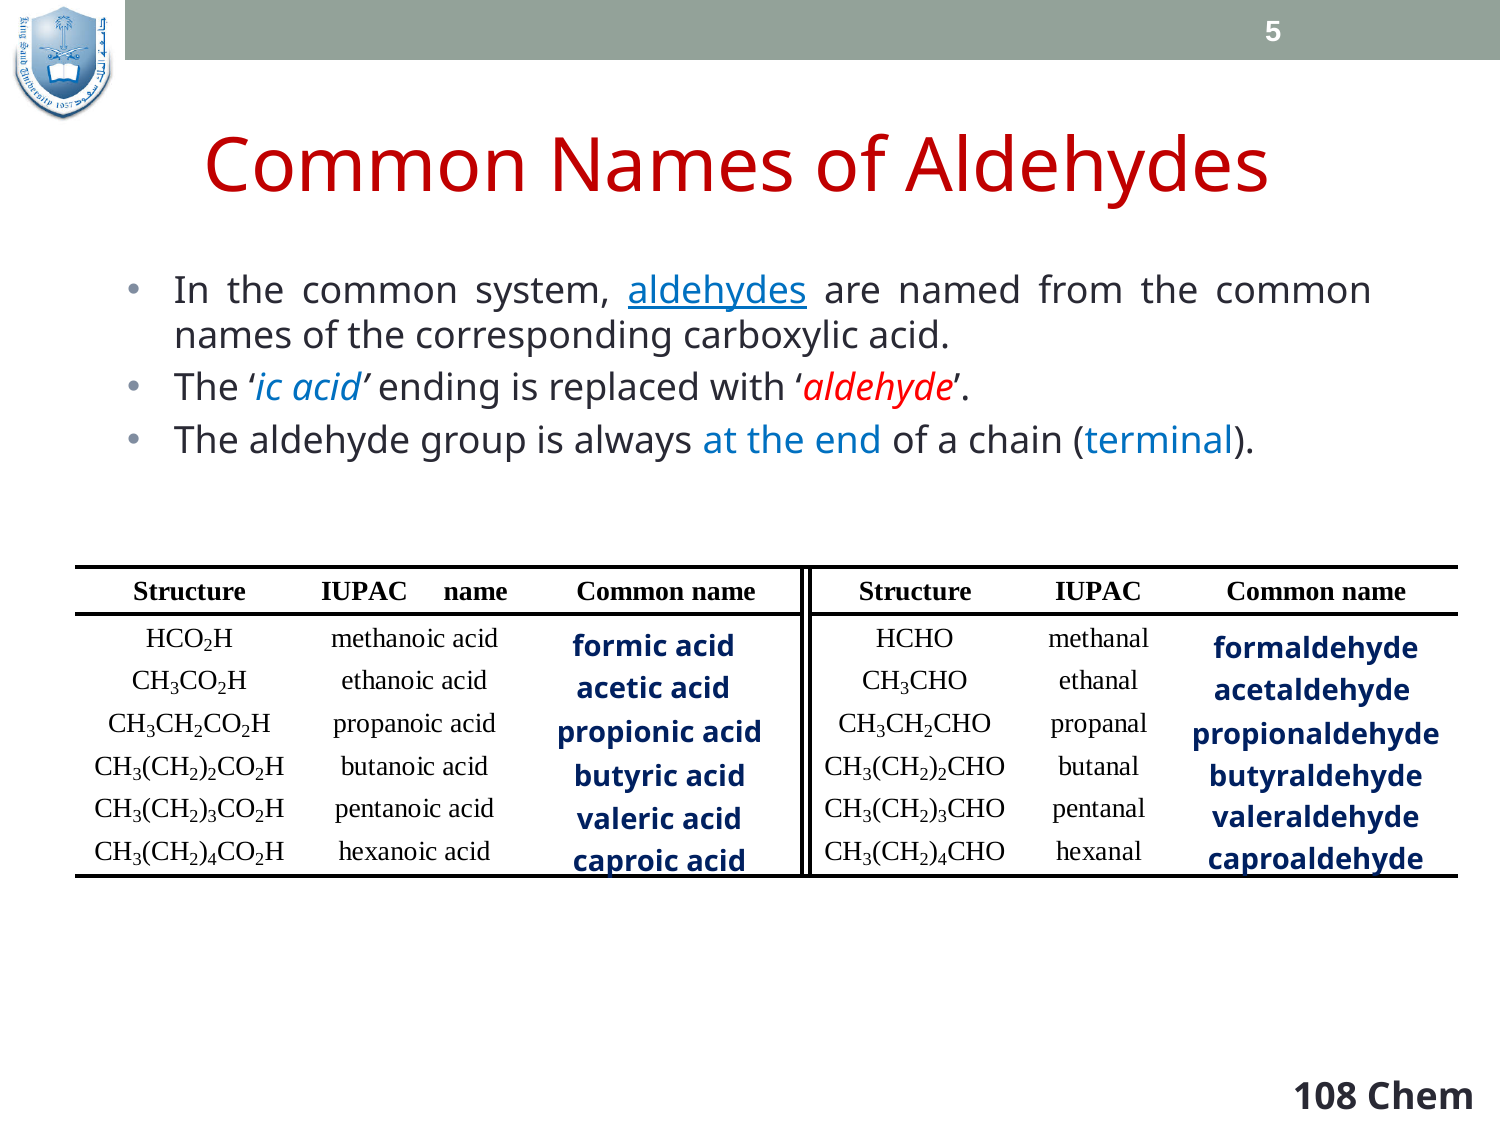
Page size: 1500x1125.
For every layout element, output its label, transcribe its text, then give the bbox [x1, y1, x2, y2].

picture [74, 565, 1461, 913]
slide_number 5 [1250, 3, 1425, 57]
text_box Common Names of Aldehydes [188, 108, 1286, 214]
text_box 108 Chem [1278, 1064, 1490, 1125]
text_box In the common system, aldehydes are named from the common names of the corresponding carboxylic acid. The ‘ic acid’ ending is replaced with ‘aldehyde’. The aldehyde group is always at the end of a chain (terminal). [112, 258, 1388, 438]
picture [0, 0, 126, 126]
